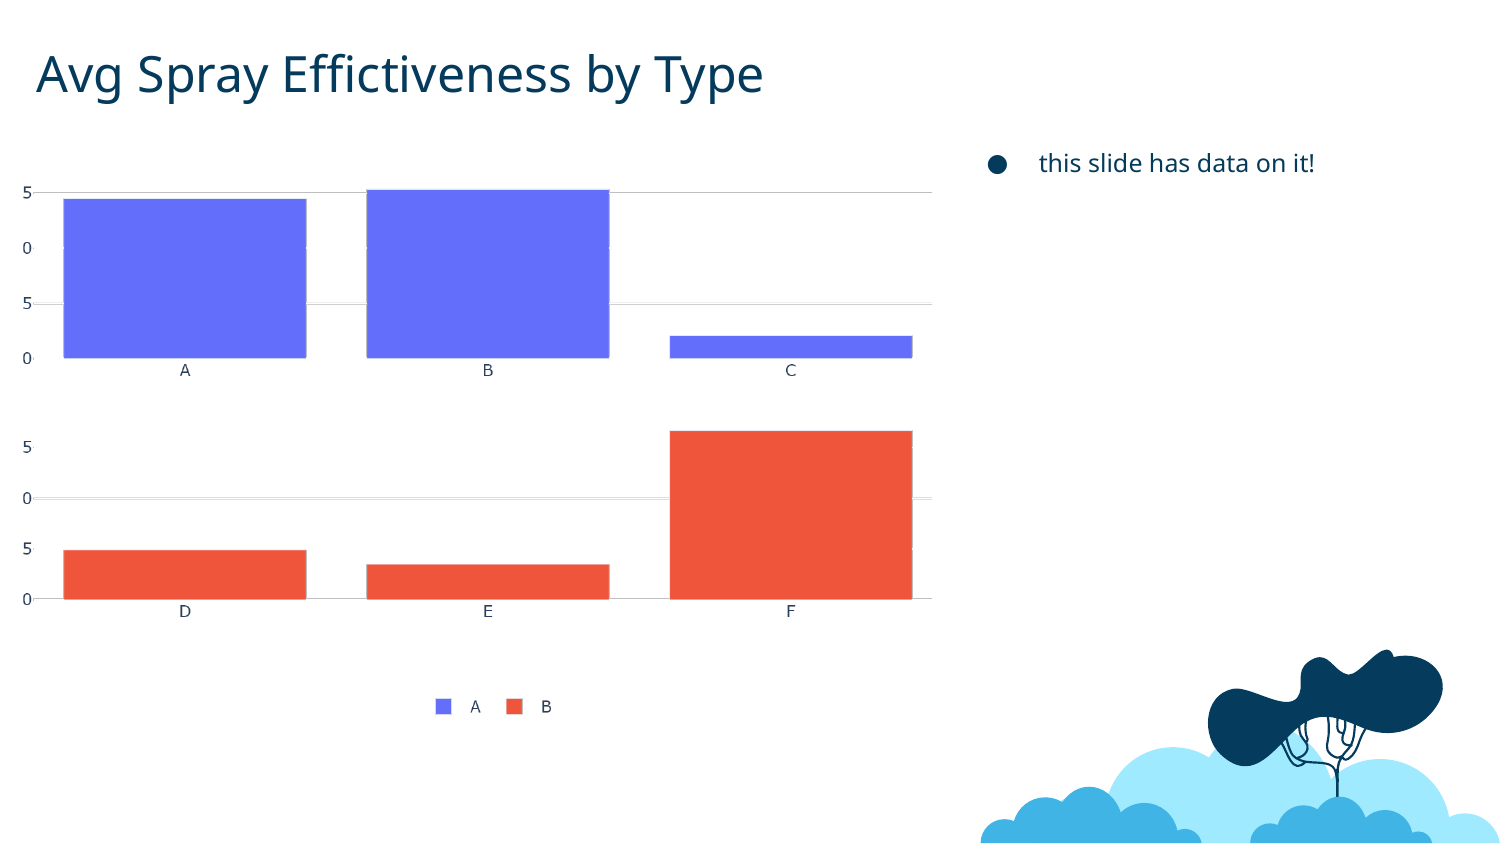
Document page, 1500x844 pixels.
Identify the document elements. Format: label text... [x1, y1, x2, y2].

list this slide has data on it! [948, 127, 1479, 625]
picture [21, 127, 933, 726]
title Avg Spray Effictiveness by Type [21, 26, 1286, 107]
